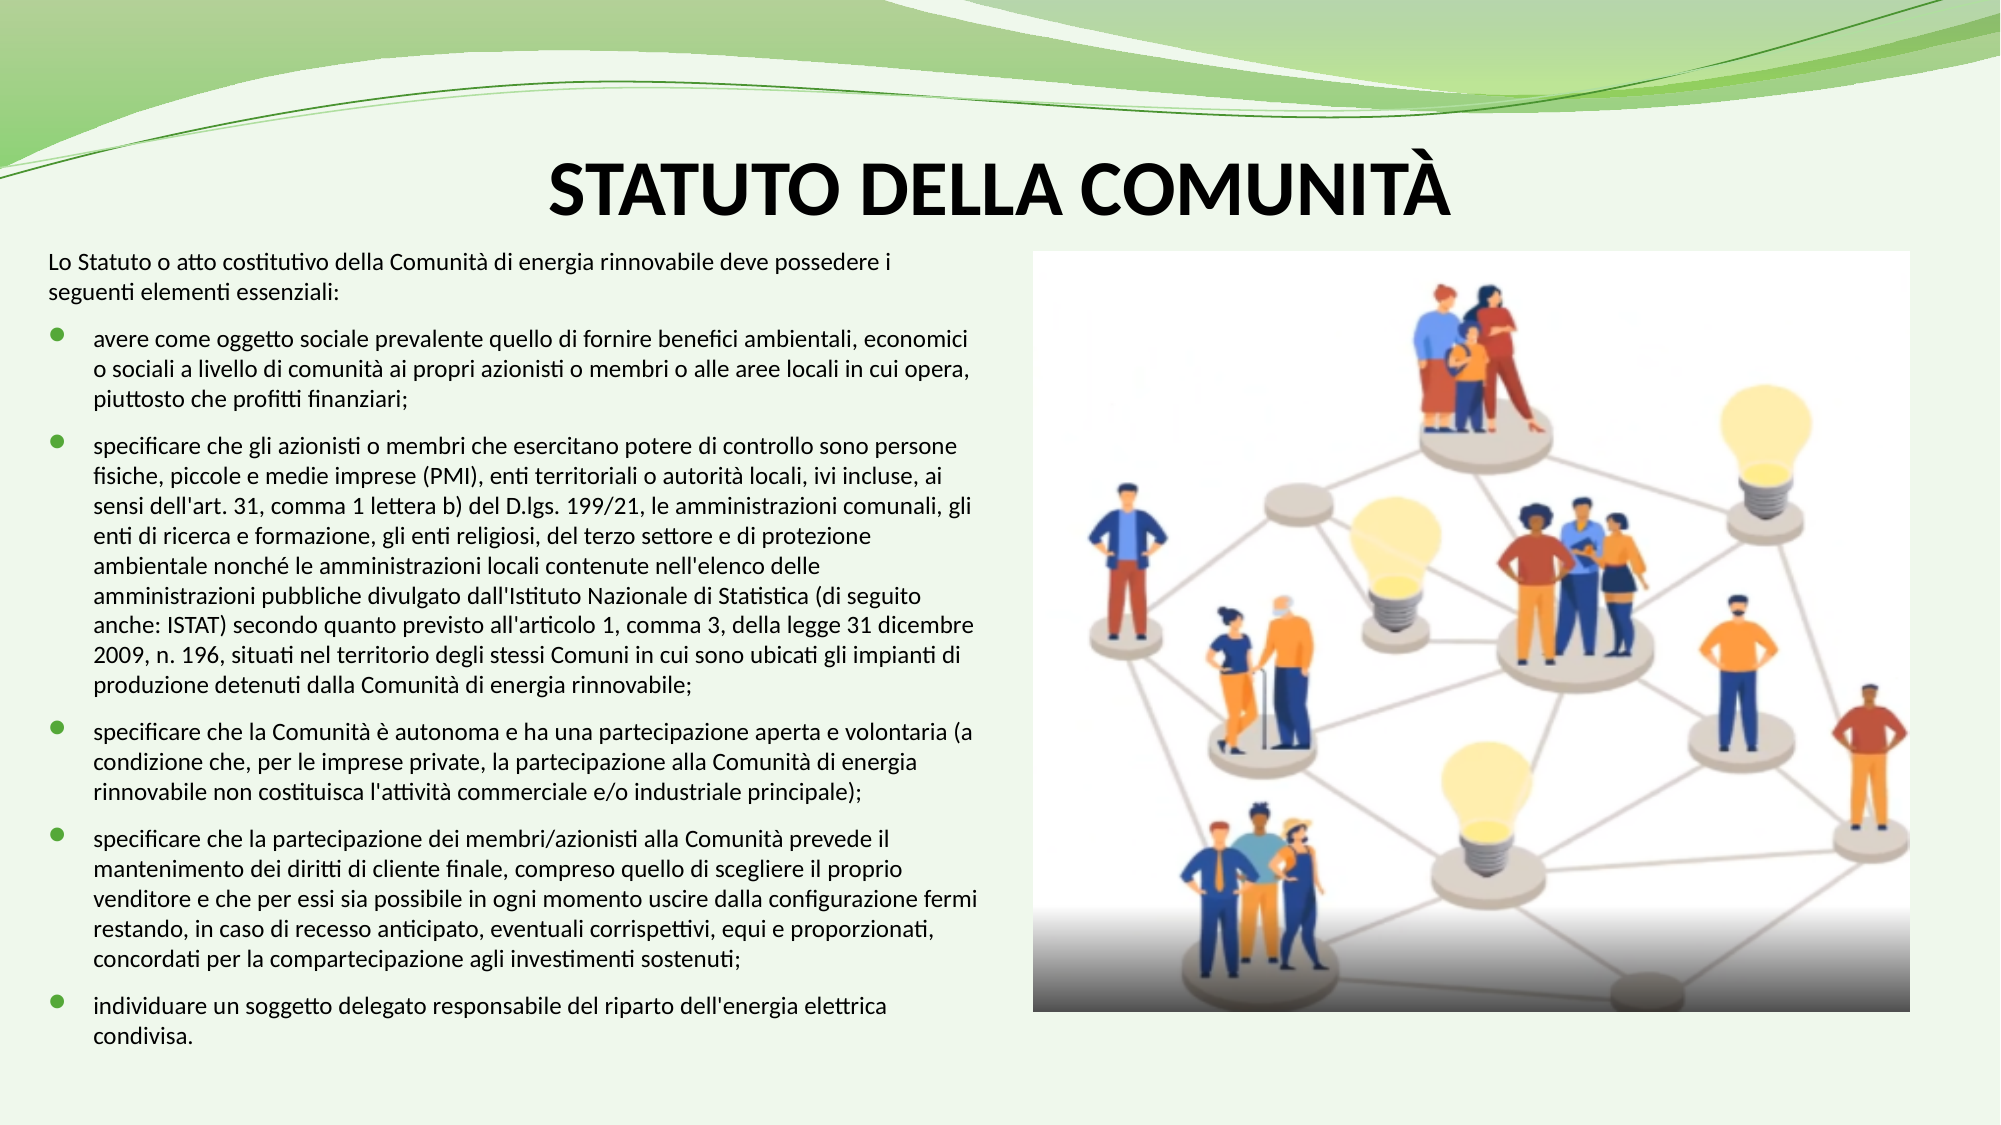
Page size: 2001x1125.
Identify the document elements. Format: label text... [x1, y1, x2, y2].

list Lo Statuto o atto costitutivo della Comunità di energia rinnovabile deve possedere i seguenti elementi essenziali: avere come oggetto sociale prevalente quello di fornire benefici ambientali, economici o sociali a livello di comunità ai propri azionisti o membri o alle aree locali in cui opera, piuttosto che profitti finanziari; specificare che gli azionisti o membri che esercitano potere di controllo sono persone fisiche, piccole e medie imprese (PMI), enti territoriali o autorità locali, ivi incluse, ai sensi dell'art. 31, comma 1 lettera b) del D.lgs. 199/21, le amministrazioni comunali, gli enti di ricerca e formazione, gli enti religiosi, del terzo settore e di protezione ambientale nonché le amministrazioni locali contenute nell'elenco delle amministrazioni pubbliche divulgato dall'Istituto Nazionale di Statistica (di seguito anche: ISTAT) secondo quanto previsto all'articolo 1, comma 3, della legge 31 dicembre 2009, n. 196, situati nel territorio degli stessi Comuni in cui sono ubicati gli impianti di produzione detenuti dalla Comunità di energia rinnovabile; specificare che la Comunità è autonoma e ha una partecipazione aperta e volontaria (a condizione che, per le imprese private, la partecipazione alla Comunità di energia rinnovabile non costituisca l'attività commerciale e/o industriale principale); specificare che la partecipazione dei membri/azionisti alla Comunità prevede il mantenimento dei diritti di cliente finale, compreso quello di scegliere il proprio venditore e che per essi sia possibile in ogni momento uscire dalla configurazione fermi restando, in caso di recesso anticipato, eventuali corrispettivi, equi e proporzionati, concordati per la compartecipazione agli investimenti sostenuti; individuare un soggetto delegato responsabile del riparto dell'energia elettrica condivisa. [33, 238, 1000, 1125]
picture [1033, 251, 1910, 1013]
title STATUTO DELLA COMUNITÀ [0, 77, 2000, 295]
